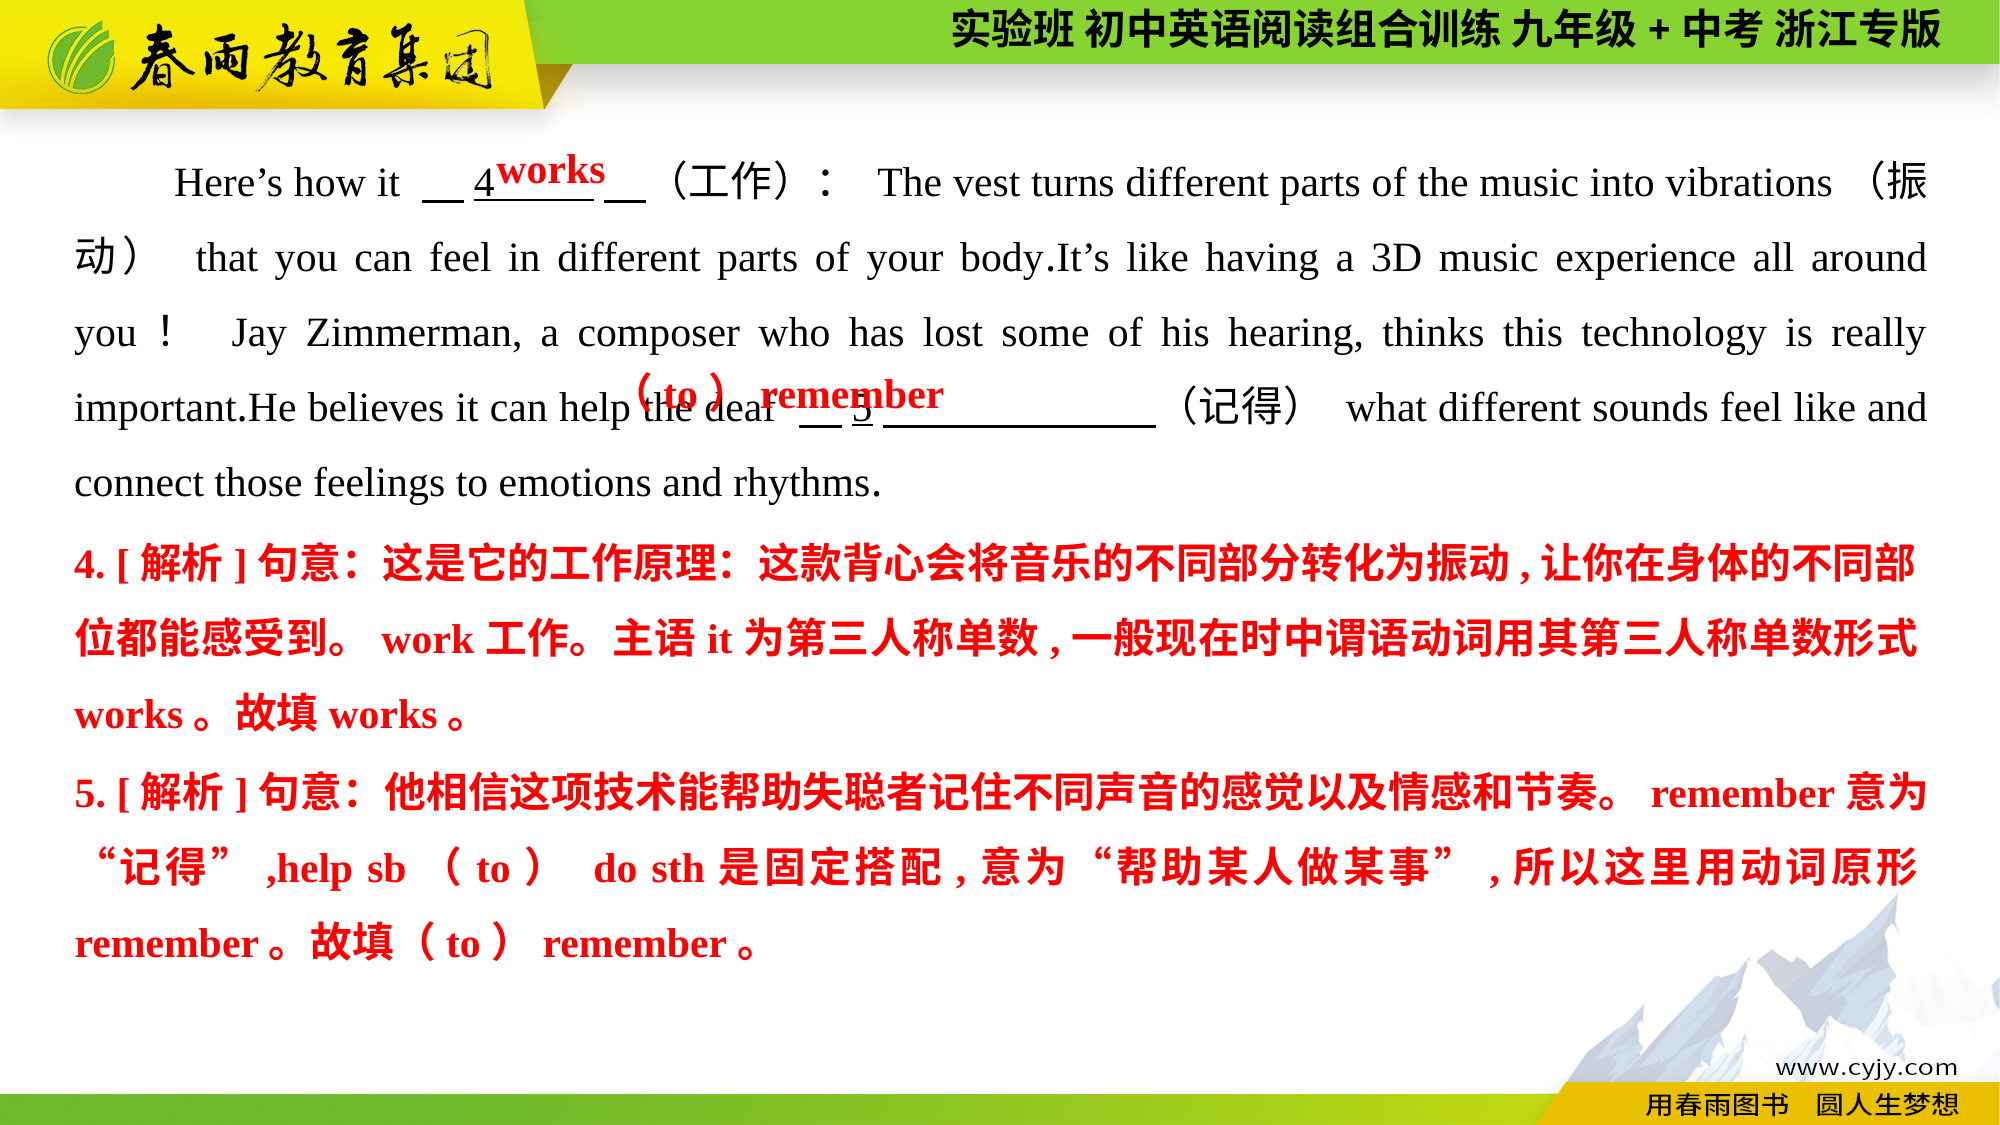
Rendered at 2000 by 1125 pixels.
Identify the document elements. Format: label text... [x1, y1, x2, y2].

text_box works [471, 134, 621, 200]
text_box 5. [解析]句意：他相信这项技术能帮助失聪者记住不同声音的感觉以及情感和节奏。remember意为“记得”,help sb（to） do sth是固定搭配,意为“帮助某人做某事”,所以这里用动词原形remember。故填（to）remember。 [59, 733, 1944, 974]
text_box （to）remember [596, 359, 960, 425]
picture [0, 0, 2000, 1125]
text_box 4. [解析]句意：这是它的工作原理：这款背心会将音乐的不同部分转化为振动,让你在身体的不同部 位都能感受到。work工作。主语it为第三人称单数,一般现在时中谓语动词用其第三人称单数形式works。故填works。 [59, 504, 1944, 733]
list Here’s how it 4 （工作）： The vest turns different parts of the music into vibrations（振动） that you can feel in different parts of your body.It’s like having a 3D music experience all around you！ Jay Zimmerman, a composer who has lost some of his hearing, thinks this technology is really important.He believes it can help the deaf 5 （记得） what different sounds feel like and connect those feelings to emotions and rhythms. [59, 122, 1944, 504]
